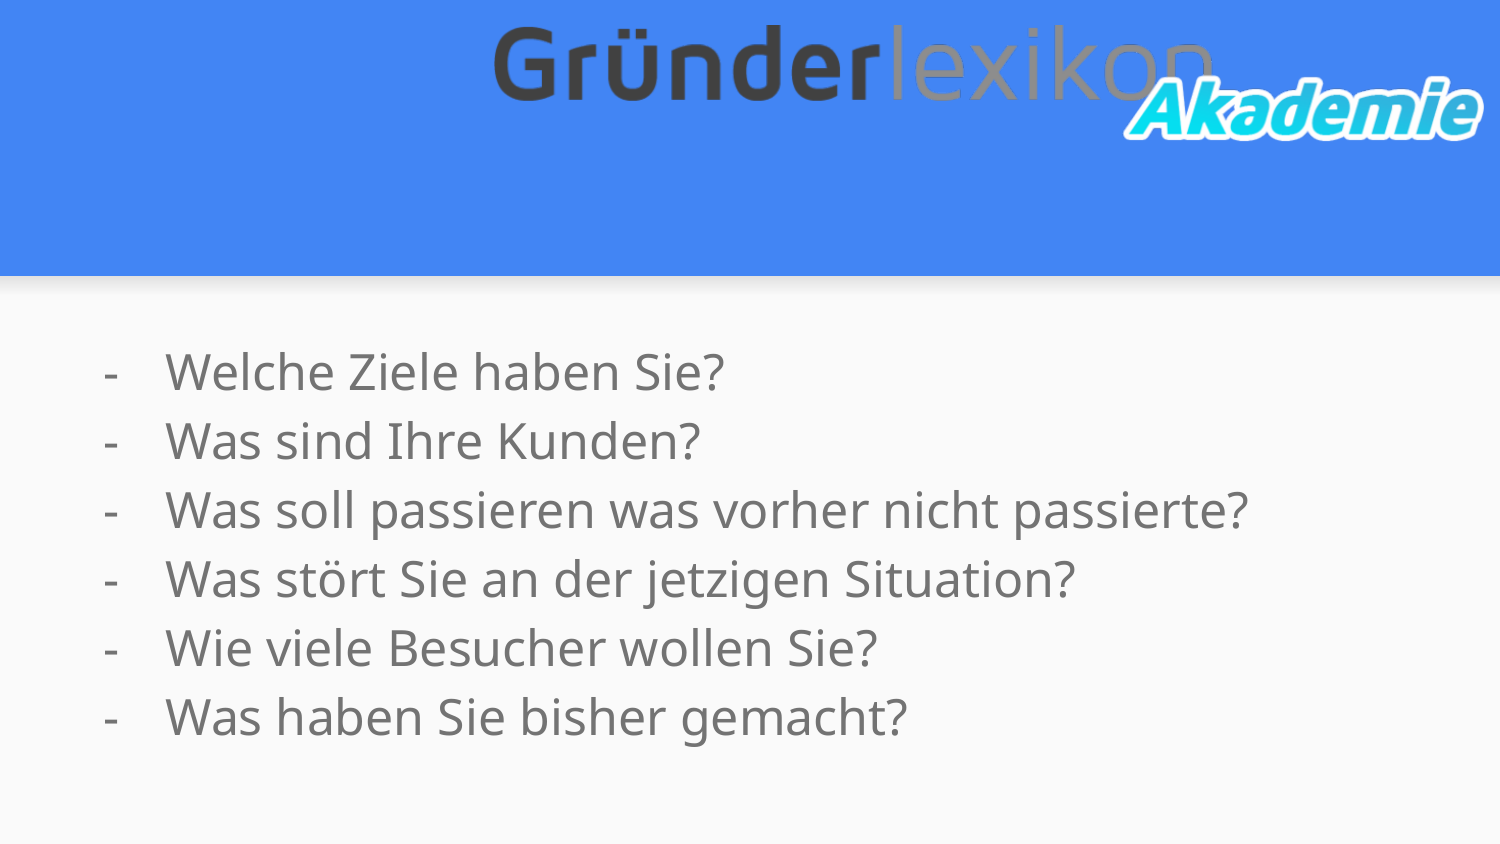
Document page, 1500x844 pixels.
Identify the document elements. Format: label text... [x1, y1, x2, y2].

list Welche Ziele haben Sie? Was sind Ihre Kunden? Was soll passieren was vorher nicht passierte? Was stört Sie an der jetzigen Situation? Wie viele Besucher wollen Sie? Was haben Sie bisher gemacht? [75, 316, 1425, 762]
picture [493, 25, 1484, 143]
